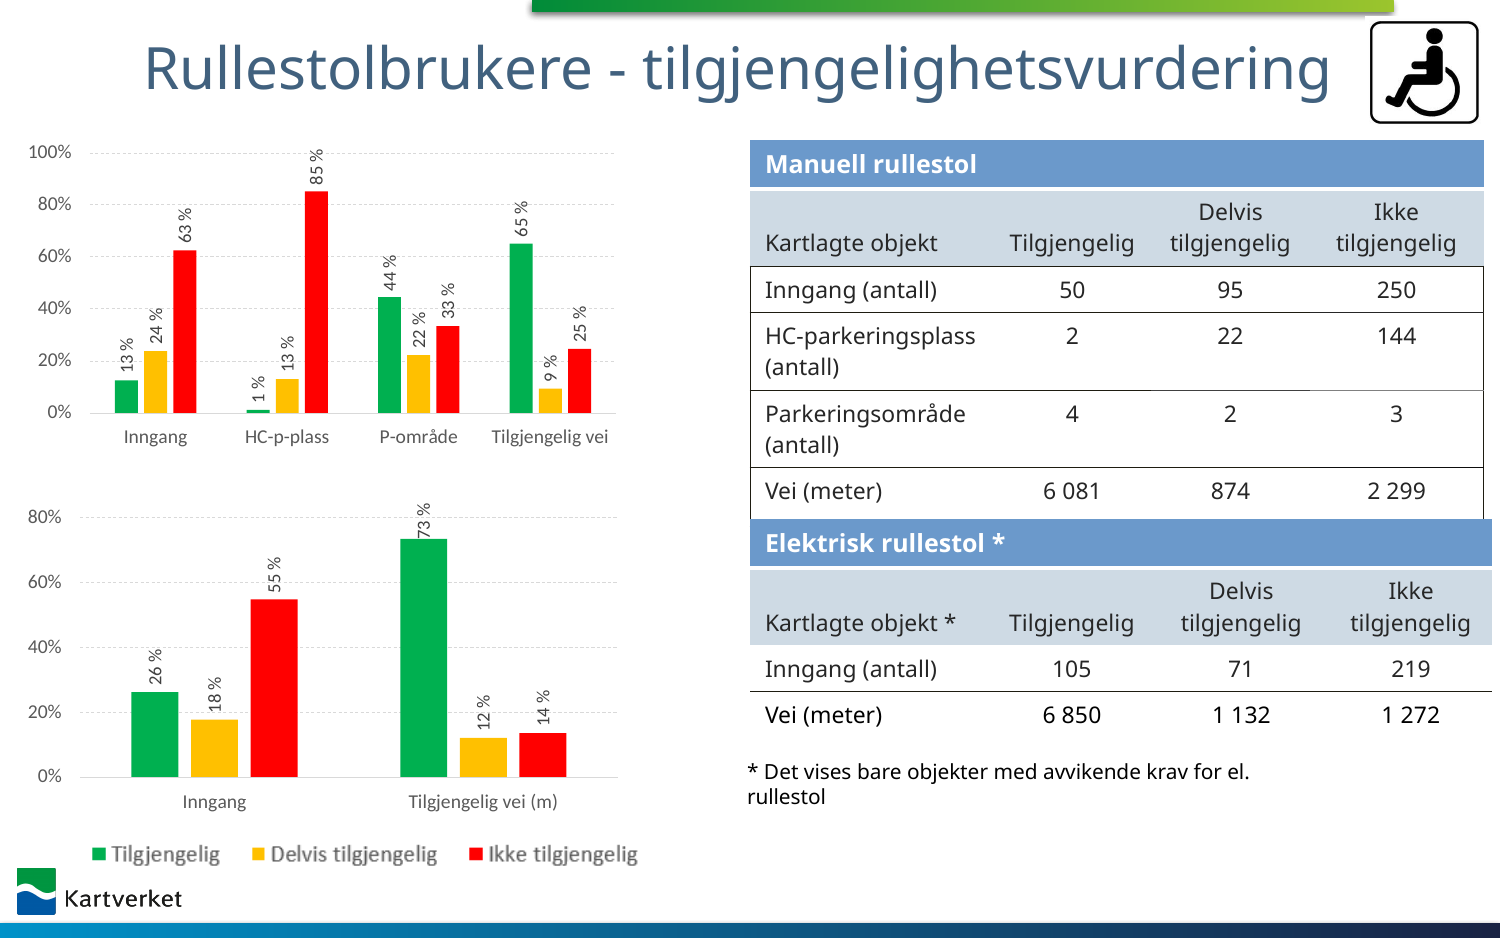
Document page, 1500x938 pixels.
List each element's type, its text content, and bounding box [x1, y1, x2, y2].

text_box * Det vises bare objekter med avvikende krav for el. rullestol [732, 751, 1317, 816]
table_cell Kartlagte objekt * [750, 570, 991, 645]
table_cell 50 [994, 267, 1151, 312]
table_cell 2 299 [1310, 468, 1483, 519]
picture [20, 499, 630, 822]
table_cell Ikke tilgjengelig [1330, 570, 1492, 645]
table_cell Delvis tilgjengelig [1151, 191, 1310, 266]
picture [1365, 16, 1484, 129]
table_cell 2 [994, 313, 1151, 390]
table_cell 250 [1310, 267, 1483, 312]
table_cell 6 850 [991, 692, 1153, 738]
table_cell 22 [1151, 313, 1310, 390]
table_cell 1 132 [1153, 692, 1330, 738]
table_cell 144 [1310, 313, 1483, 390]
table_cell 4 [994, 391, 1151, 467]
table_header Manuell rullestol [750, 140, 1484, 187]
table_cell 219 [1330, 645, 1492, 691]
table_cell 1 272 [1330, 692, 1492, 738]
table_cell Vei (meter) [751, 468, 994, 519]
table_cell Inngang (antall) [750, 645, 991, 691]
text_box Rullestolbrukere - tilgjengelighetsvurdering [39, 12, 1348, 109]
picture [86, 838, 643, 870]
table_cell HC-parkeringsplass (antall) [751, 313, 994, 390]
table_cell Kartlagte objekt [750, 191, 994, 266]
table_cell Parkeringsområde (antall) [751, 391, 994, 467]
table_header Elektrisk rullestol * [750, 519, 1492, 566]
table_cell Vei (meter) [750, 692, 991, 738]
table_cell Inngang (antall) [751, 267, 994, 312]
table_cell Delvis tilgjengelig [1153, 570, 1330, 645]
table_cell 95 [1151, 267, 1310, 312]
picture [20, 135, 629, 457]
table_cell Tilgjengelig [991, 570, 1153, 645]
table_cell Tilgjengelig [994, 191, 1151, 266]
table_cell Ikke tilgjengelig [1310, 191, 1484, 266]
table_cell 6 081 [994, 468, 1151, 519]
table_cell 874 [1151, 468, 1310, 519]
table_cell 105 [991, 645, 1153, 691]
table_cell 71 [1153, 645, 1330, 691]
table_cell 2 [1151, 391, 1310, 467]
table_cell 3 [1310, 391, 1483, 467]
